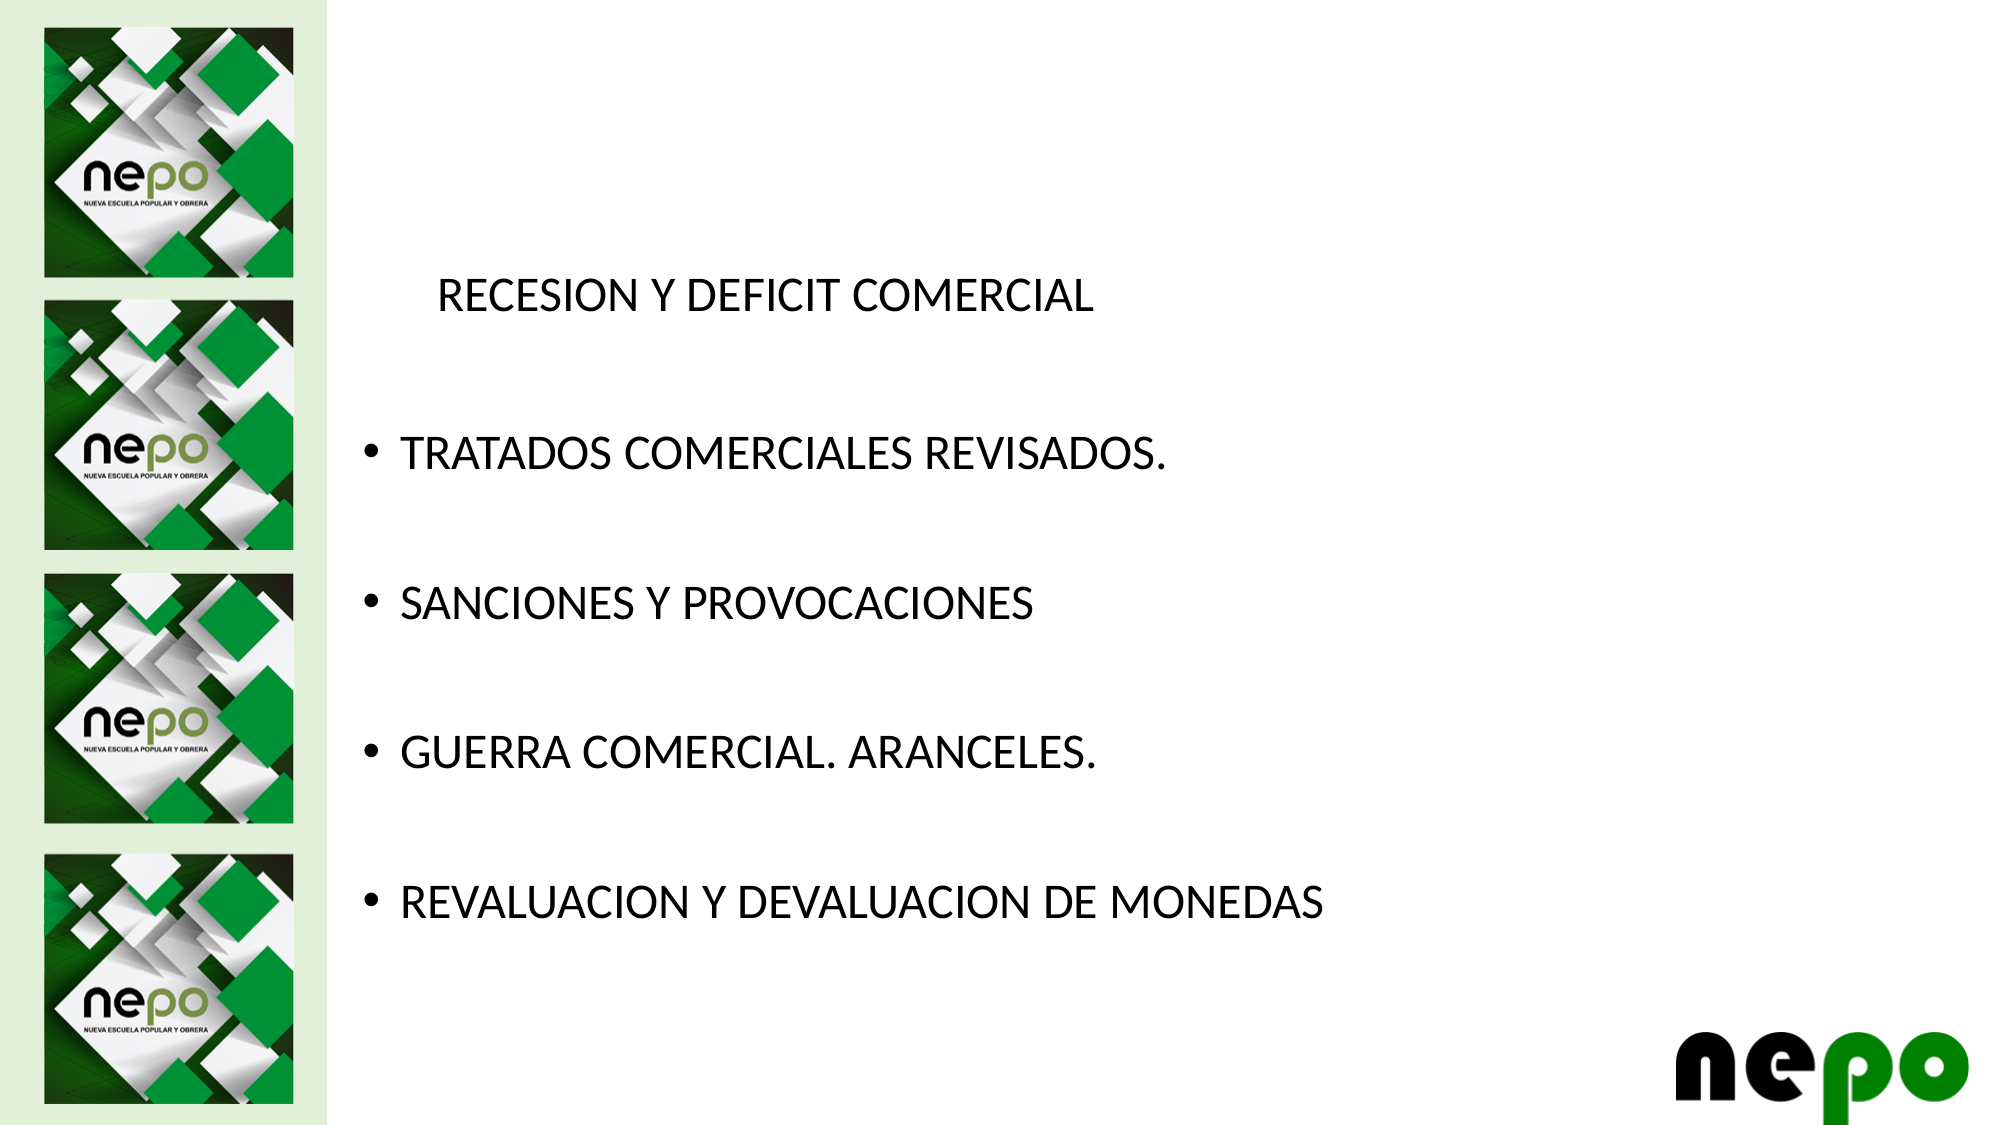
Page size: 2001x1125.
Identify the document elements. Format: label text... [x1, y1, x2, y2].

list RECESION Y DEFICIT COMERCIAL TRATADOS COMERCIALES REVISADOS. SANCIONES Y PROVOCACIONES GUERRA COMERCIAL. ARANCELES. REVALUACION Y DEVALUACION DE MONEDAS [347, 126, 1964, 1014]
picture [1676, 1032, 1969, 1125]
picture [0, 0, 327, 1125]
